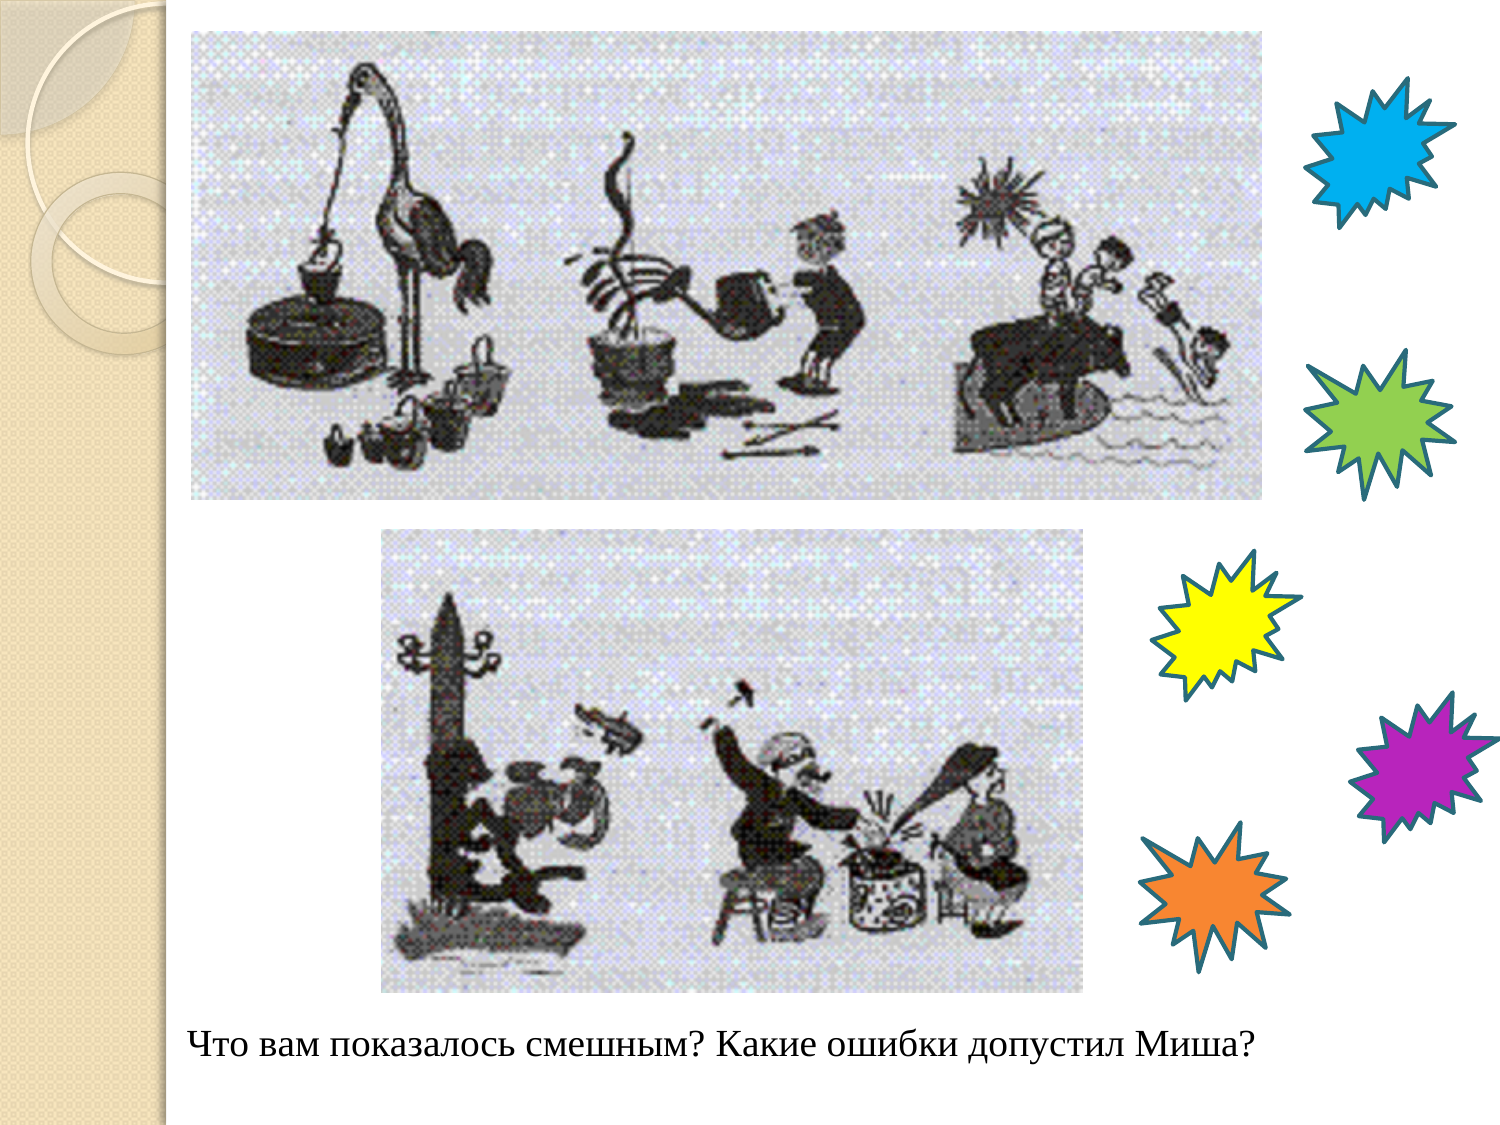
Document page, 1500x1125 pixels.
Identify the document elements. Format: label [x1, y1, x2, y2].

text_box [1348, 347, 1458, 502]
text_box [182, 0, 1341, 1095]
text_box [1348, 76, 1458, 220]
text_box [1348, 690, 1500, 845]
